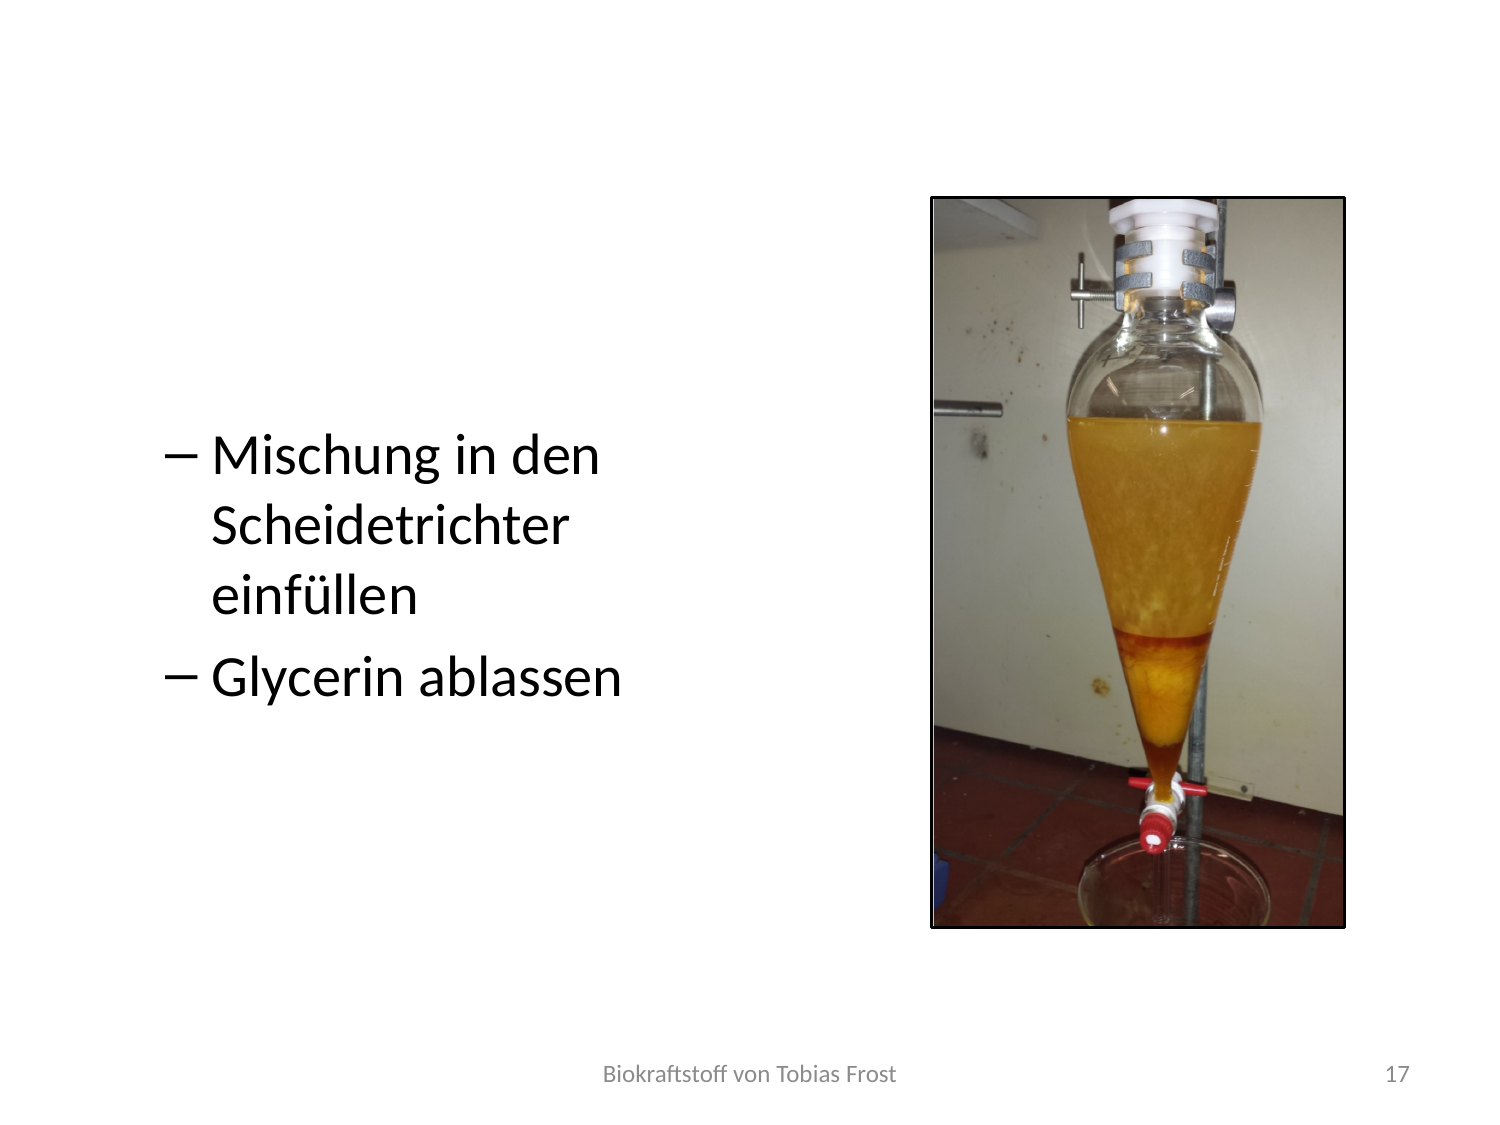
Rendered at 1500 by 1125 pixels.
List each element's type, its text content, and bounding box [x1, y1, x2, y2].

list Mischung in den Scheidetrichter einfüllen Glycerin ablassen [75, 408, 786, 1005]
footer Biokraftstoff von Tobias Frost [512, 1042, 988, 1103]
slide_number 17 [1074, 1042, 1425, 1103]
picture [773, 200, 1500, 926]
